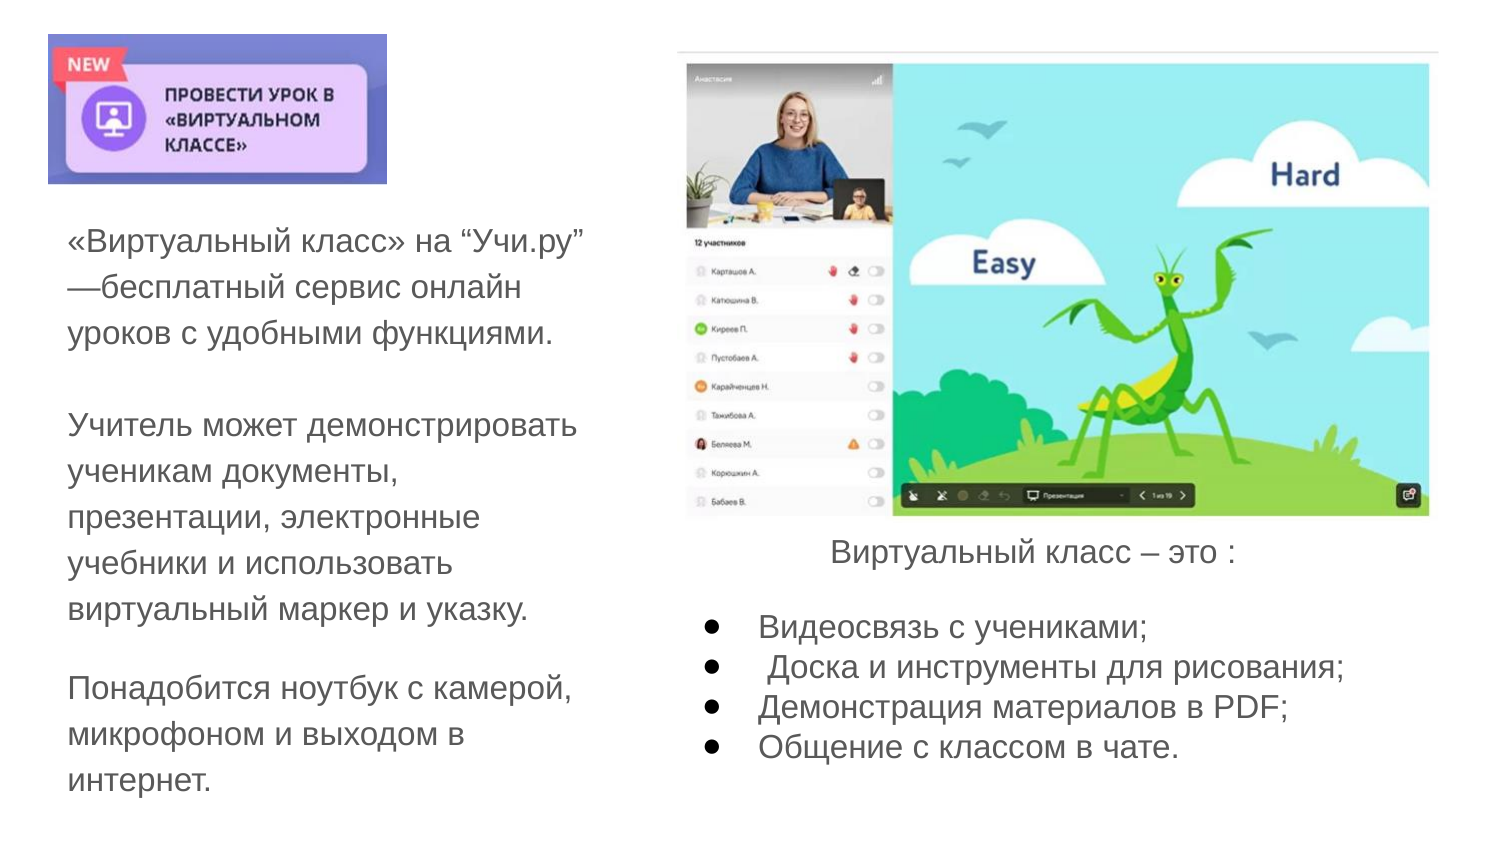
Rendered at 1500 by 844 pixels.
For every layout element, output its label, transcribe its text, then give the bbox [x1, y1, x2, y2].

picture [48, 34, 387, 185]
list «Виртуальный класс» на “Учи.ру” —бесплатный сервис онлайн уроков с удобными функциями. Учитель может демонстрировать ученикам документы, презентации, электронные учебники и использовать виртуальный маркер и указку. Понадобится ноутбук с камерой, микрофоном и выходом в интернет. [52, 198, 625, 754]
text_box Виртуальный класс – это : Видеосвязь с учениками; Доска и инструменты для рисования; Демонстрация материалов в PDF; Общение с классом в чате. [668, 515, 1412, 777]
picture [677, 51, 1439, 525]
